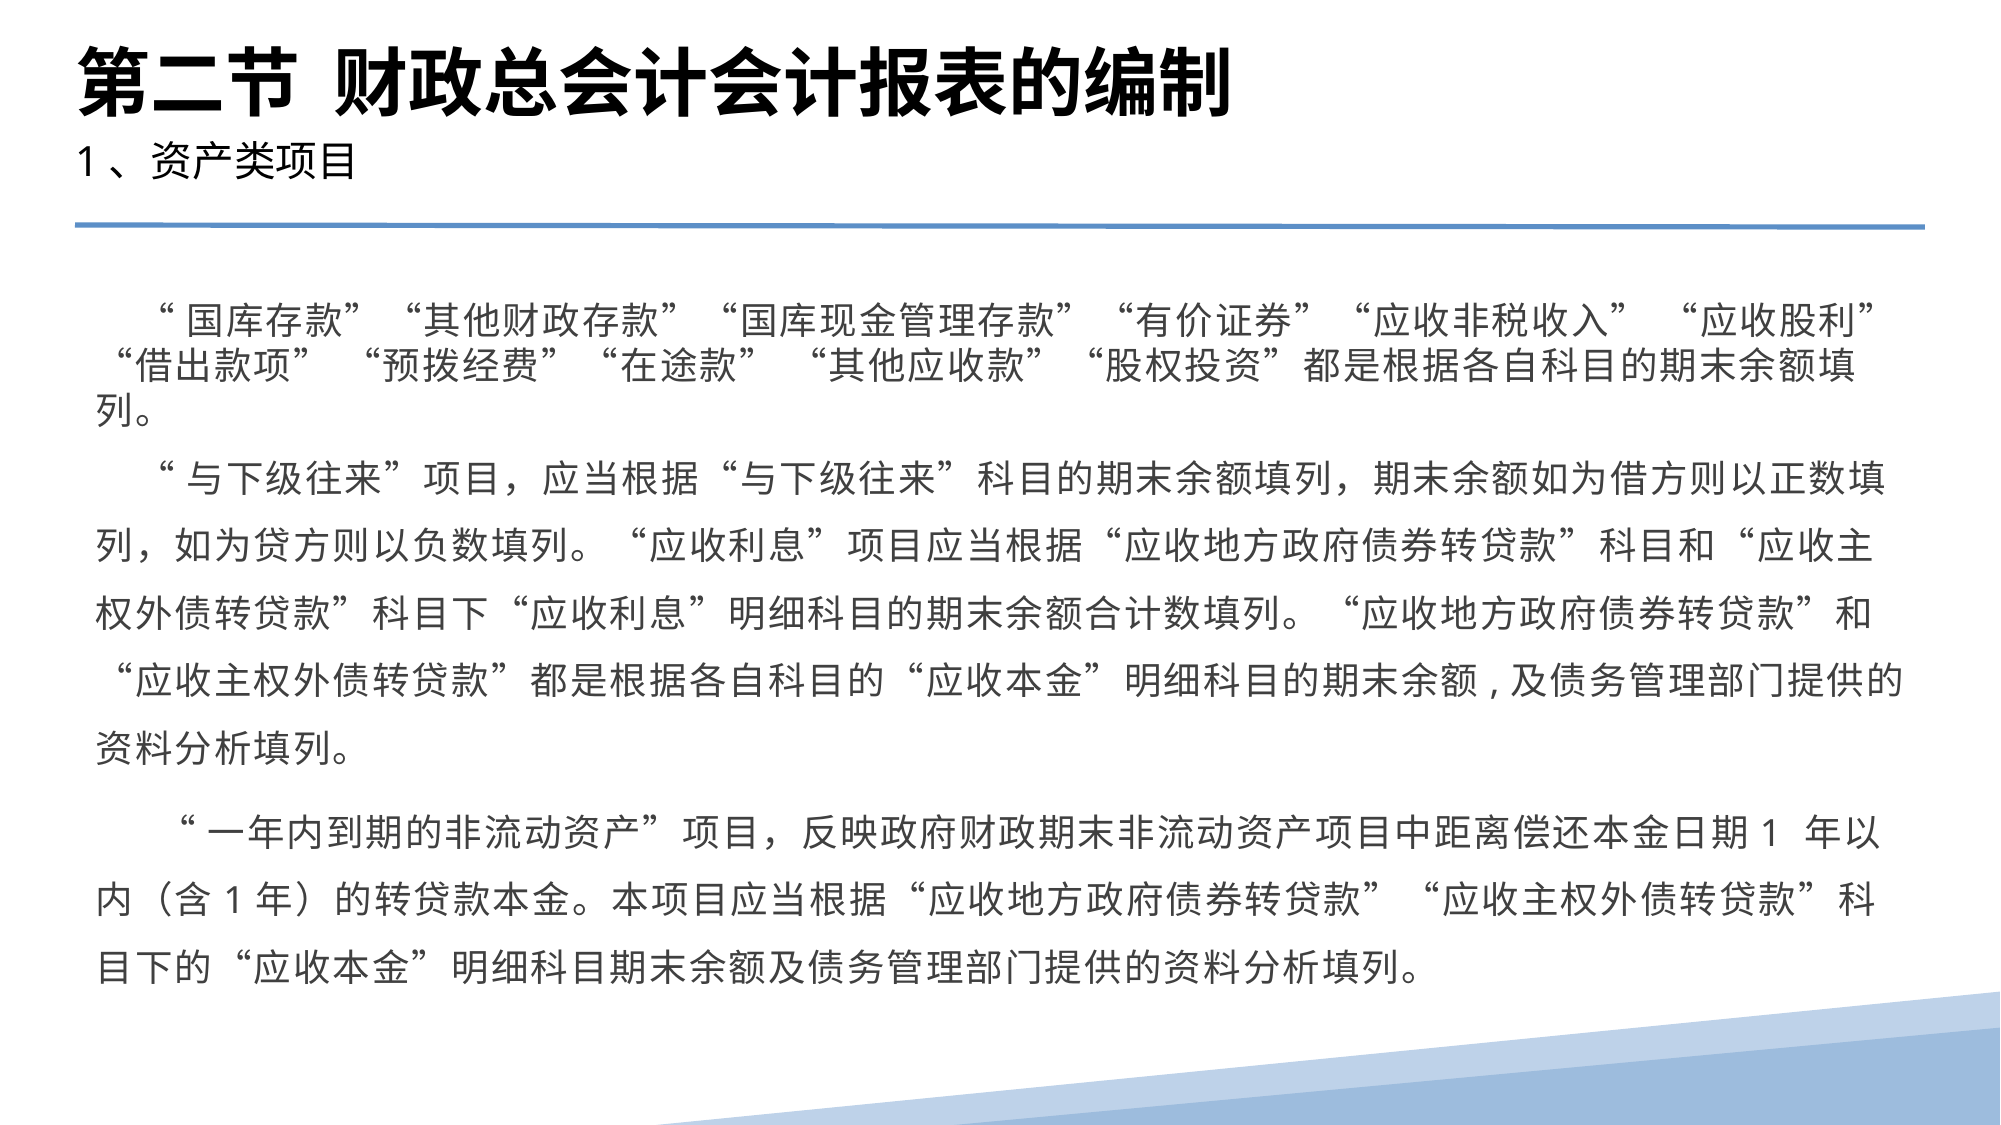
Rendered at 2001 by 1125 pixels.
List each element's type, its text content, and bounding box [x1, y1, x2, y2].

text_box 1、资产类项目 [75, 124, 1925, 200]
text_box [656, 991, 2000, 1125]
text_box 第二节 财政总会计会计报表的编制 [75, 24, 1925, 124]
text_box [74, 224, 1925, 228]
text_box “国库存款”“其他财政存款”“国库现金管理存款”“有价证券”“应收非税收入” “应收股利”“借出款项” “预拨经费”“在途款” “其他应收款”“股权投资”都是根据各自科目的期末余额填列。 “与下级往来”项目，应当根据“与下级往来”科目的期末余额填列，期末余额如为借方则以正数填列，如为贷方则以负数填列。“应收利息”项目应当根据“应收地方政府债券转贷款”科目和“应收主权外债转贷款”科目下“应收利息”明细科目的期末余额合计数填列。“应收地方政府债券转贷款”和“应收主权外债转贷款”都是根据各自科目的“应收本金”明细科目的期末余额,及债务管理部门提供的资料分析填列。 “一年内到期的非流动资产”项目，反映政府财政期末非流动资产项目中距离偿还本金日期1 年以内（含1年）的转贷款本金。本项目应当根据“应收地方政府债券转贷款”“应收主权外债转贷款”科目下的“应收本金”明细科目期末余额及债务管理部门提供的资料分析填列。 [85, 264, 1925, 1022]
